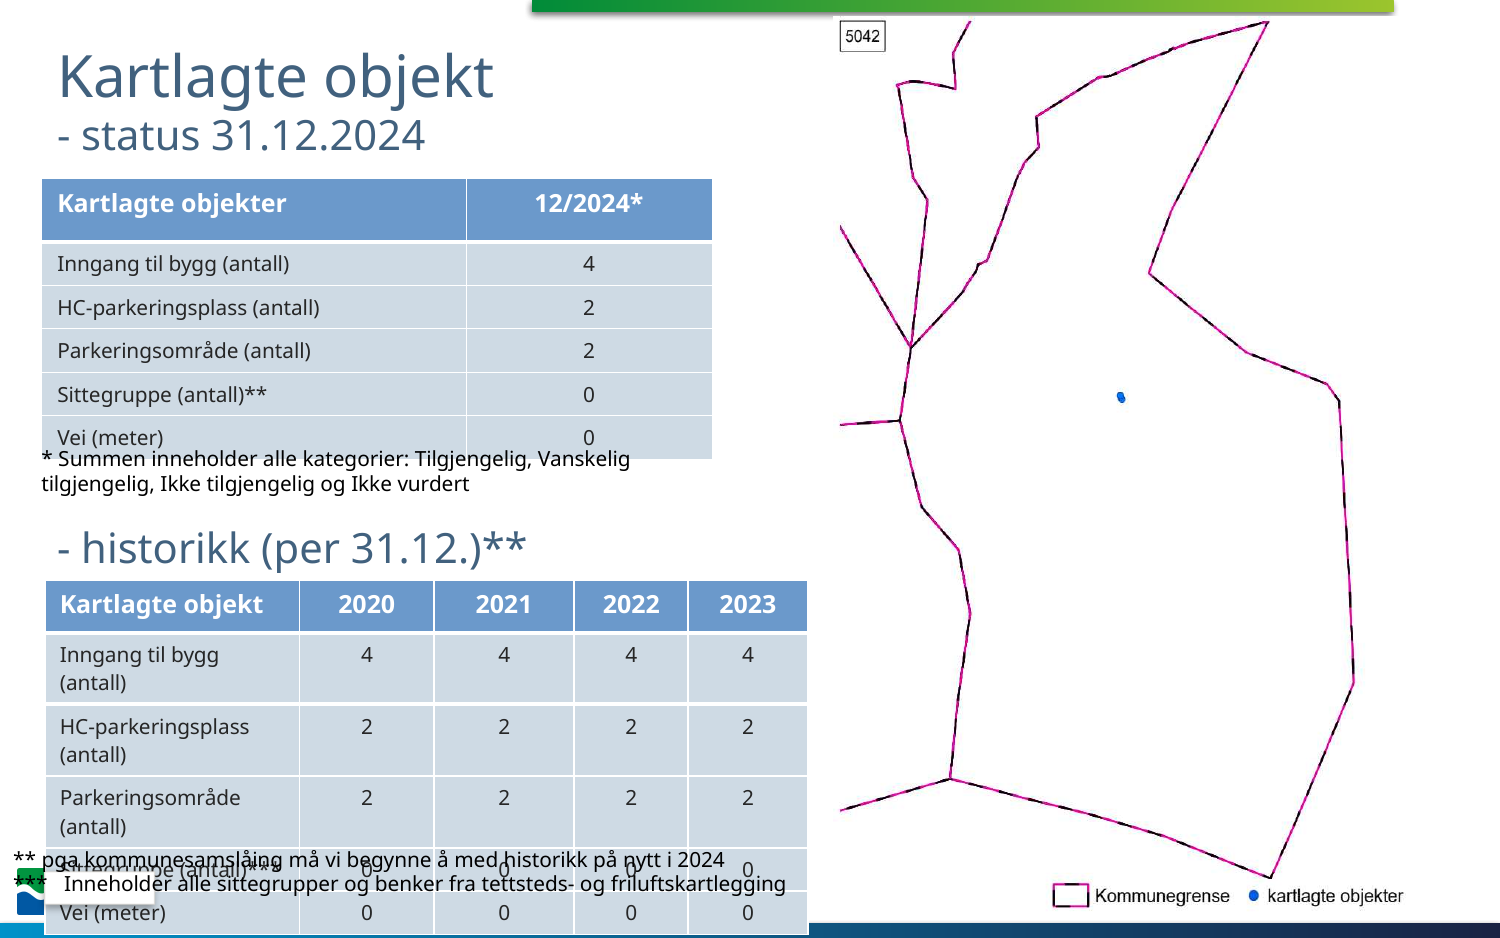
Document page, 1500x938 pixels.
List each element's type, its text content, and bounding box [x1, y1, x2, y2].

table_cell Vei (meter) [46, 904, 299, 934]
table_header 12/2024* [467, 179, 712, 240]
table_cell Inngang til bygg (antall) [42, 244, 466, 285]
table_cell 4 [575, 635, 687, 702]
table_header 2021 [435, 581, 573, 631]
table_cell HC-parkeringsplass (antall) [46, 706, 299, 775]
table_cell 2 [300, 777, 433, 838]
table_cell 4 [300, 635, 433, 702]
table_cell 4 [689, 635, 807, 702]
table_cell 4 [467, 244, 712, 285]
table_cell Parkeringsområde (antall) [42, 329, 466, 372]
table_header 2022 [575, 581, 687, 631]
table_cell Vei (meter) [42, 416, 466, 438]
table_cell 2 [300, 706, 433, 775]
text_box Kartlagte objekt - status 31.12.2024 [42, 24, 828, 167]
table_header 2023 [689, 581, 807, 631]
text_box * Summen inneholder alle kategorier: Tilgjengelig, Vanskelig tilgjengelig, Ikke tilgjengelig og Ikke vurdert [26, 438, 711, 504]
table_cell 2 [435, 777, 573, 838]
table_cell Parkeringsområde (antall) [46, 777, 299, 838]
table_cell Sittegruppe (antall)** [42, 373, 466, 415]
table_header Kartlagte objekt [46, 581, 299, 631]
table_cell 2 [467, 329, 712, 372]
table_cell 0 [575, 904, 687, 934]
text_box ** pga kommunesamslåing må vi begynne å med historikk på nytt i 2024 *** Inneholder alle sittegrupper og benker fra tettsteds- og friluftskartlegging [0, 838, 802, 904]
table_cell 2 [435, 706, 573, 775]
picture [833, 16, 1419, 913]
table_cell 0 [435, 904, 573, 934]
table_cell 0 [689, 892, 807, 934]
table_header 2020 [300, 581, 433, 631]
table_cell 4 [435, 635, 573, 702]
table_header Kartlagte objekter [42, 179, 466, 240]
table_cell 2 [575, 777, 687, 838]
table_cell 2 [689, 706, 807, 775]
table_cell 2 [575, 706, 687, 775]
text_box - historikk (per 31.12.)** [42, 496, 828, 580]
table_cell 2 [689, 777, 807, 847]
table_cell 0 [802, 849, 807, 890]
table_cell HC-parkeringsplass (antall) [42, 286, 466, 328]
table_cell 0 [300, 904, 433, 934]
table_cell Inngang til bygg (antall) [46, 635, 299, 702]
table_cell 0 [467, 416, 712, 459]
table_cell 2 [467, 286, 712, 328]
table_cell 0 [467, 373, 712, 415]
